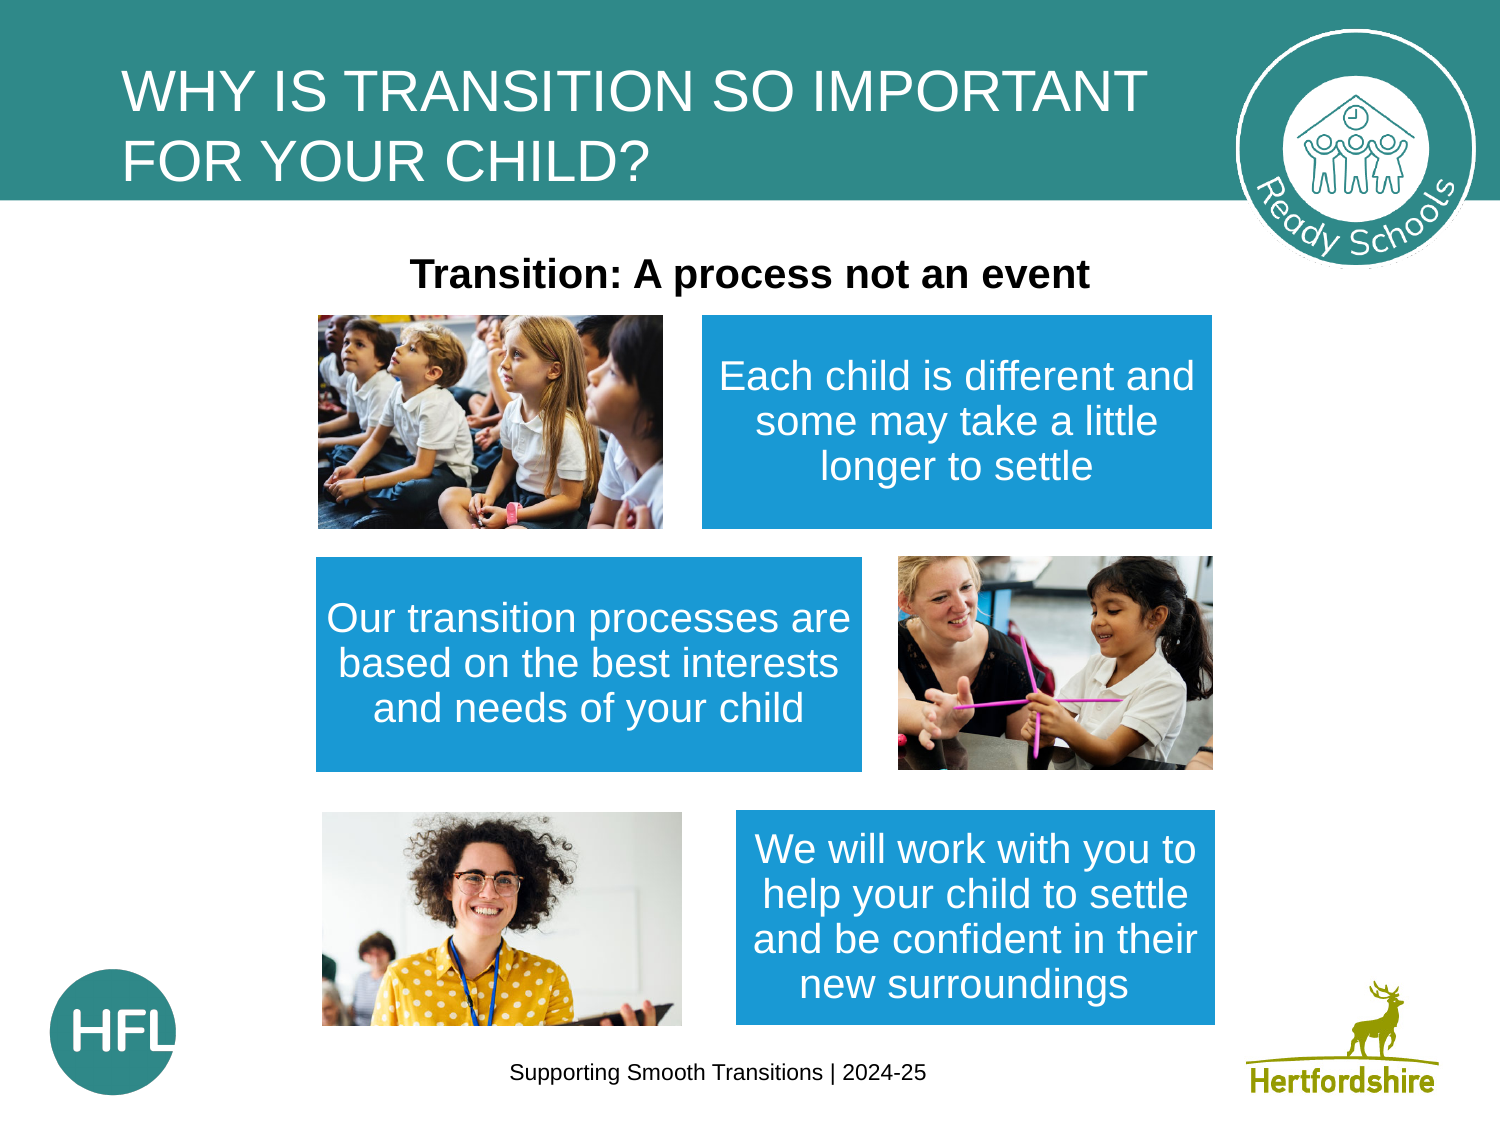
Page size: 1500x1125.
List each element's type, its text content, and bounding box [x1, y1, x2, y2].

list Transition: A process not an event [106, 239, 1394, 313]
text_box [106, 311, 1329, 1042]
picture [40, 963, 184, 1103]
picture [1197, 952, 1487, 1125]
picture [1233, 26, 1478, 271]
title Why is transition so important for your child? [106, 12, 1234, 201]
